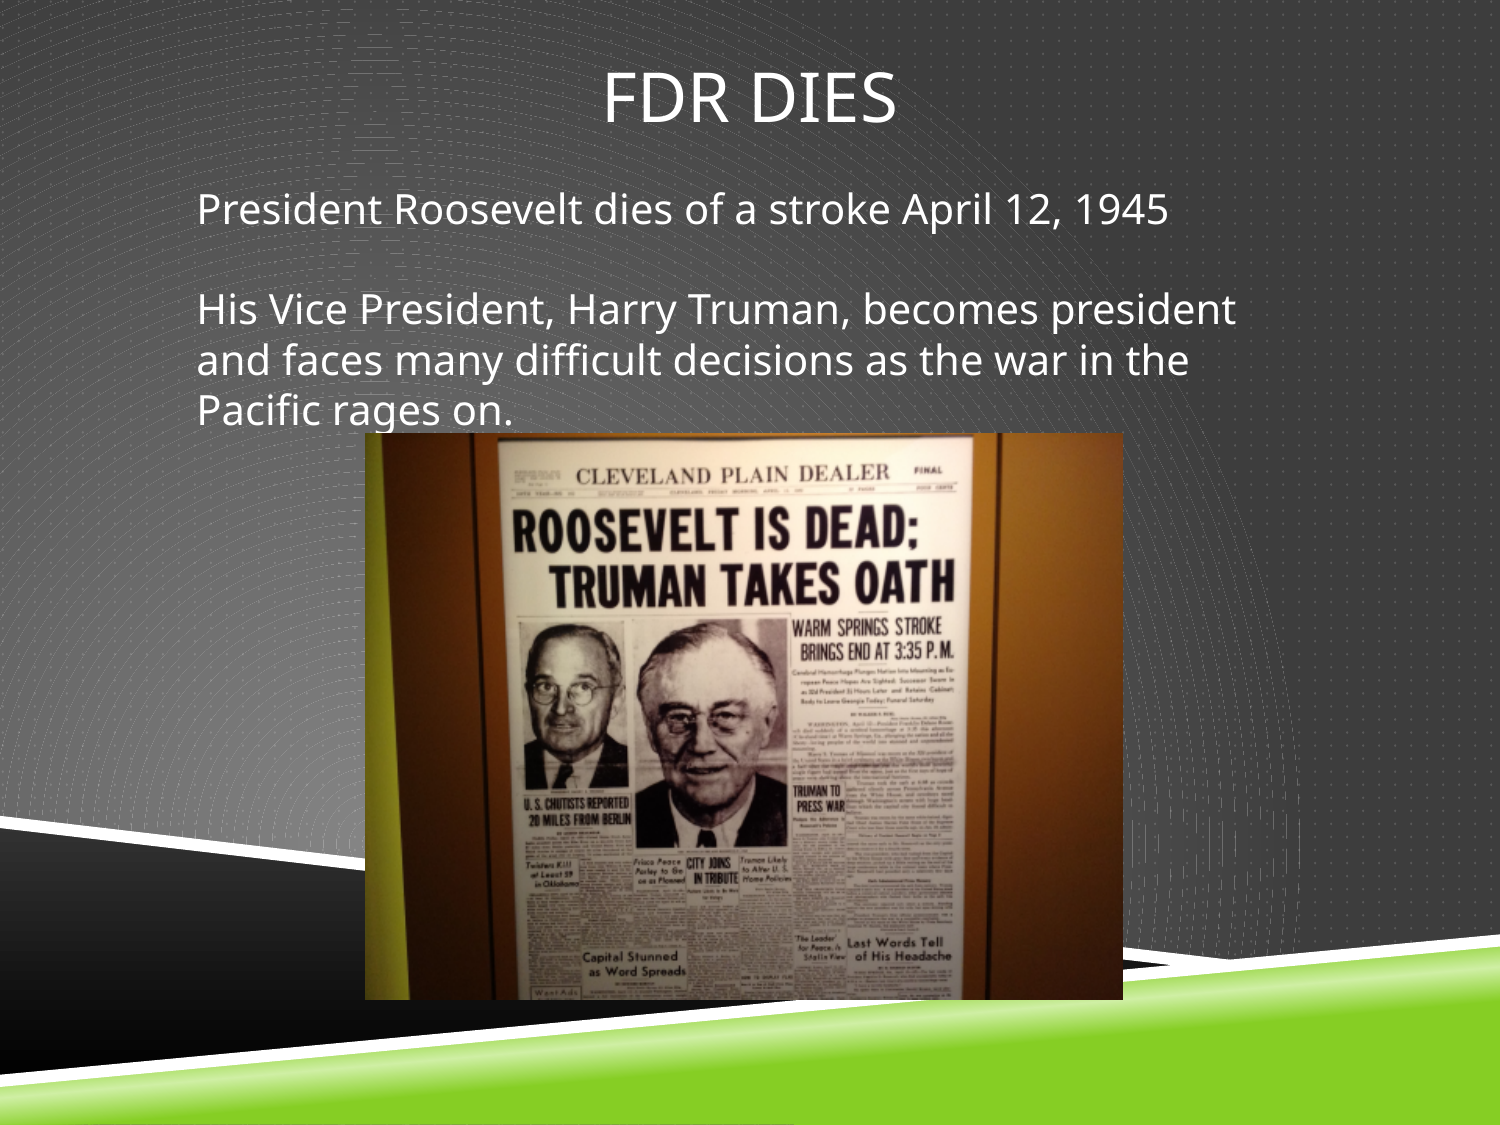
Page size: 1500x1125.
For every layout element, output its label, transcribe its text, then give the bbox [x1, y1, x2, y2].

text_box President Roosevelt dies of a stroke April 12, 1945 His Vice President, Harry Truman, becomes president and faces many difficult decisions as the war in the Pacific rages on. [181, 175, 1301, 441]
picture [365, 433, 1124, 1000]
title FDR DIES [112, 45, 1388, 228]
